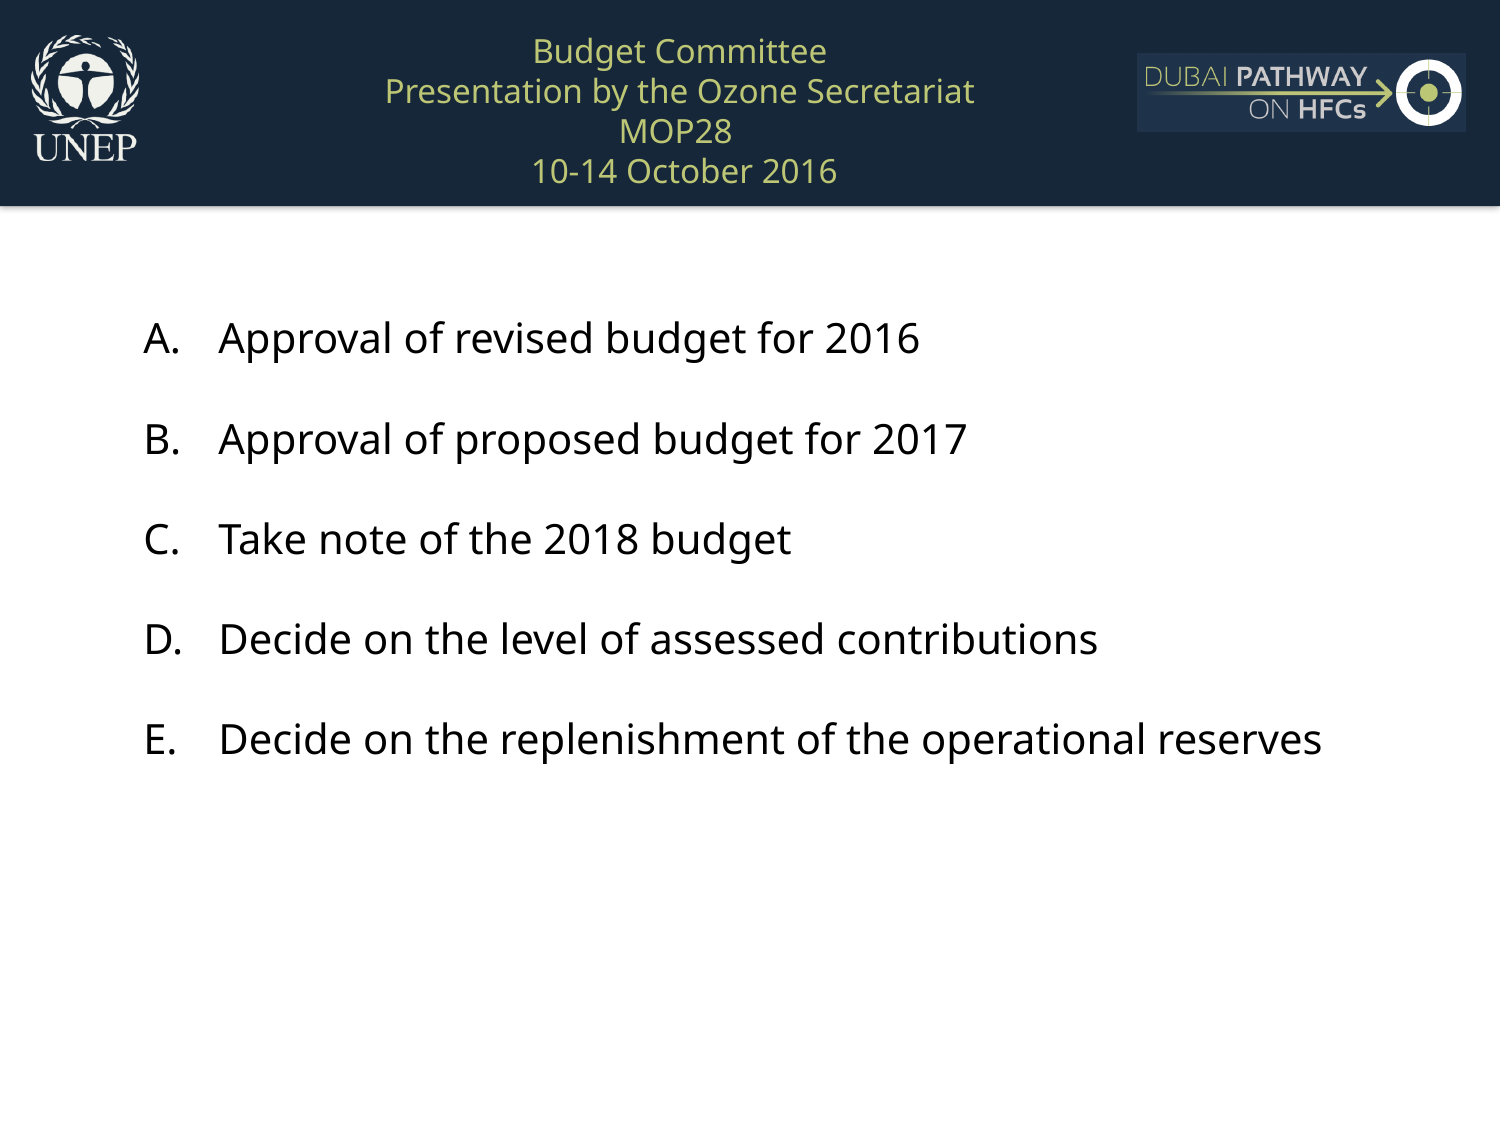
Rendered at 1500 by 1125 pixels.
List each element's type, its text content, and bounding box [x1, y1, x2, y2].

text_box [0, 0, 1500, 207]
text_box Approval of revised budget for 2016 Approval of proposed budget for 2017 Take note of the 2018 budget Decide on the level of assessed contributions Decide on the replenishment of the operational reserves [128, 304, 1404, 820]
picture [31, 35, 140, 161]
text_box Budget Committee Presentation by the Ozone Secretariat MOP28 10-14 October 2016 [276, 23, 1093, 198]
picture [1137, 53, 1466, 132]
